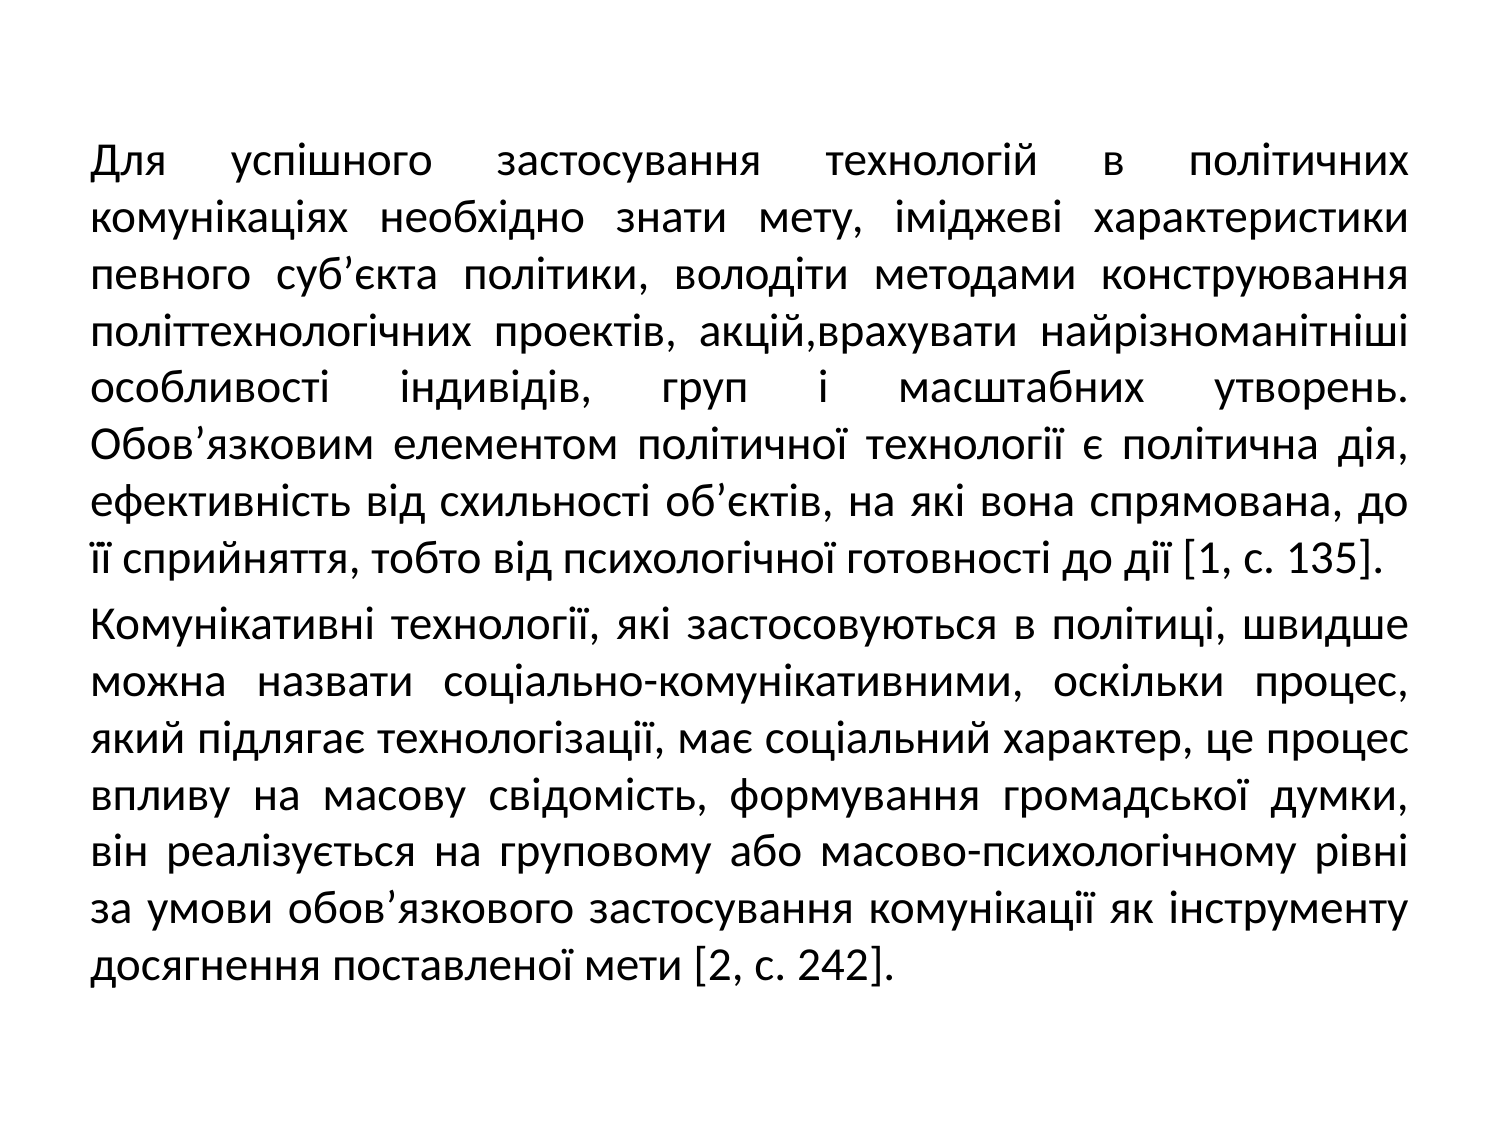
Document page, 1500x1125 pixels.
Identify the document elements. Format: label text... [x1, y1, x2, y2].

list Для успішного застосування технологій в політичних комунікаціях необхідно знати мету, іміджеві характеристики певного суб’єкта політики, володіти методами конструювання політтехнологічних проектів, акцій,врахувати найрізноманітніші особливості індивідів, груп і масштабних утворень. Обов’язковим елементом політичної технології є політична дія, ефективність від схильності об’єктів, на які вона спрямована, до її сприйняття, тобто від психологічної готовності до дії [1, с. 135]. Комунікативні технології, які застосовуються в політиці, швидше можна назвати соціально-комунікативними, оскільки процес, який підлягає технологізації, має соціальний характер, це процес впливу на масову свідомість, формування громадської думки, він реалізується на груповому або масово-психологічному рівні за умови обов’язкового застосування комунікації як інструменту досягнення поставленої мети [2, с. 242]. [75, 54, 1425, 1094]
